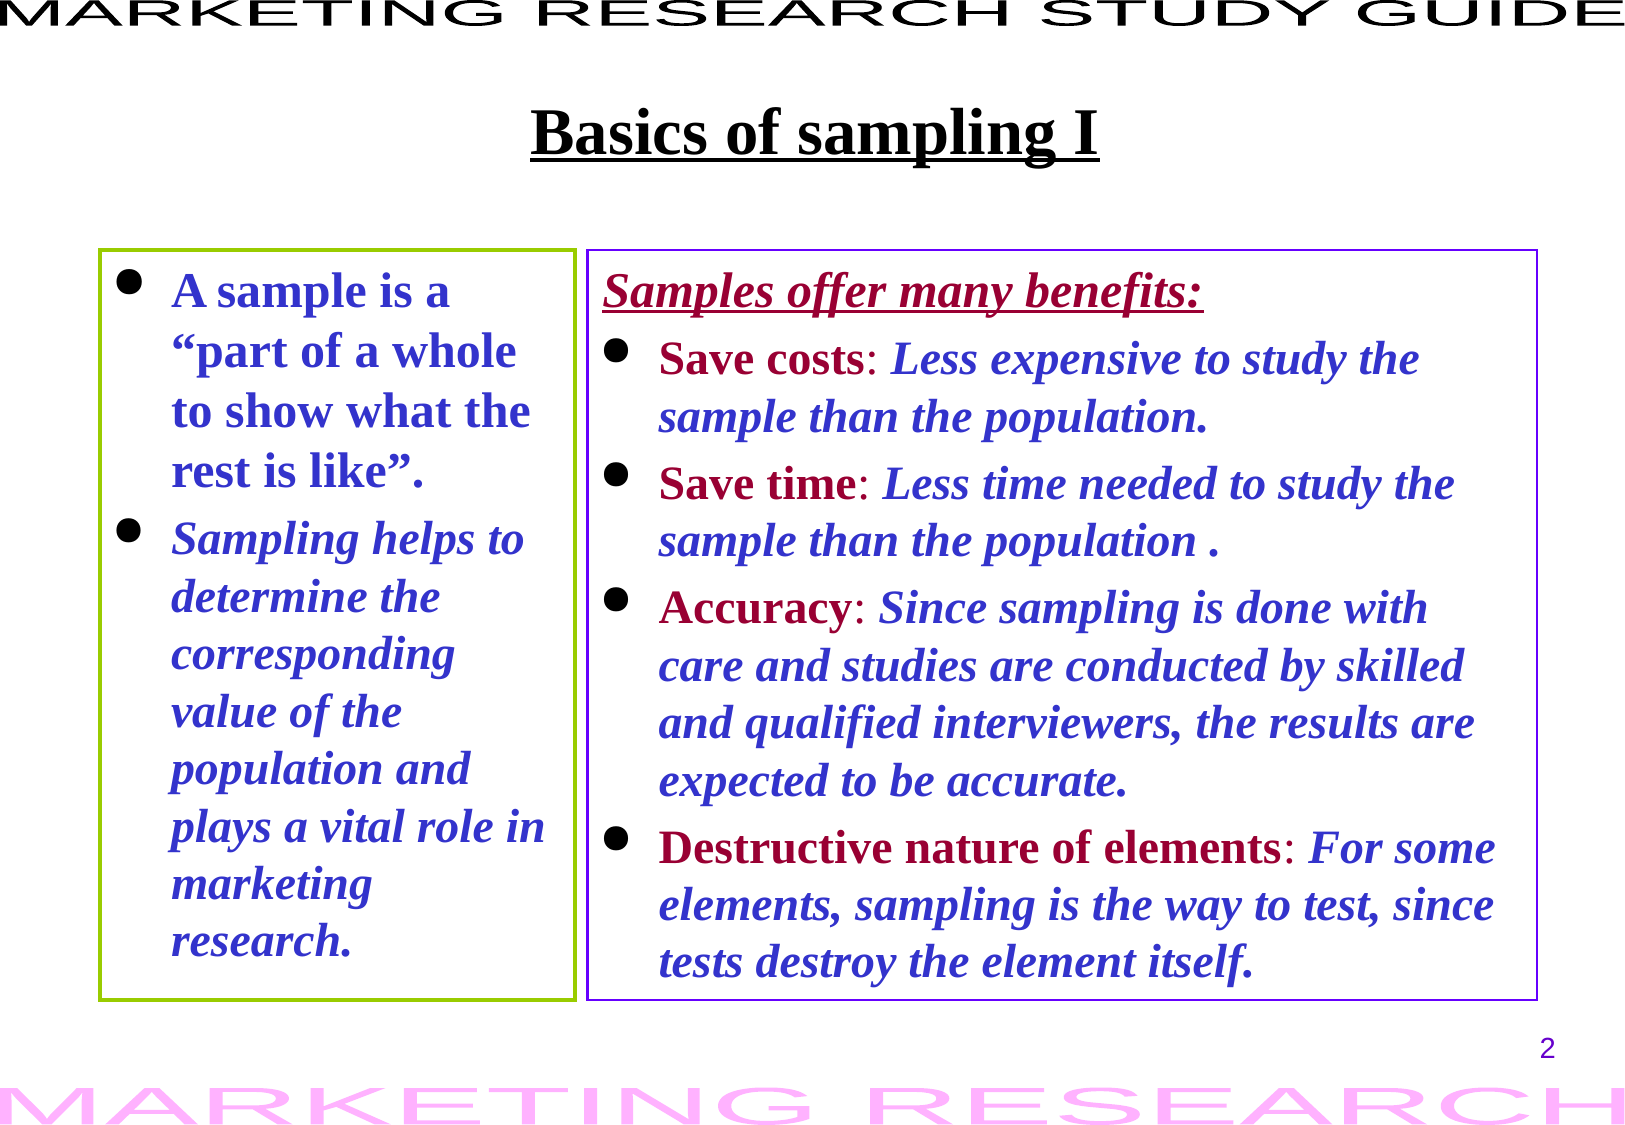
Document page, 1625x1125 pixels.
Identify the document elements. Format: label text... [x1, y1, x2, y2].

list Samples offer many benefits: Save costs: Less expensive to study the sample than the population. Save time: Less time needed to study the sample than the population . Accuracy: Since sampling is done with care and studies are conducted by skilled and qualified interviewers, the results are expected to be accurate. Destructive nature of elements: For some elements, sampling is the way to test, since tests destroy the element itself. [586, 249, 1538, 1001]
title Basics of sampling I [124, 74, 1507, 176]
list A sample is a “part of a whole to show what the rest is like”. Sampling helps to determine the corresponding value of the population and plays a vital role in marketing research. [99, 249, 576, 1001]
